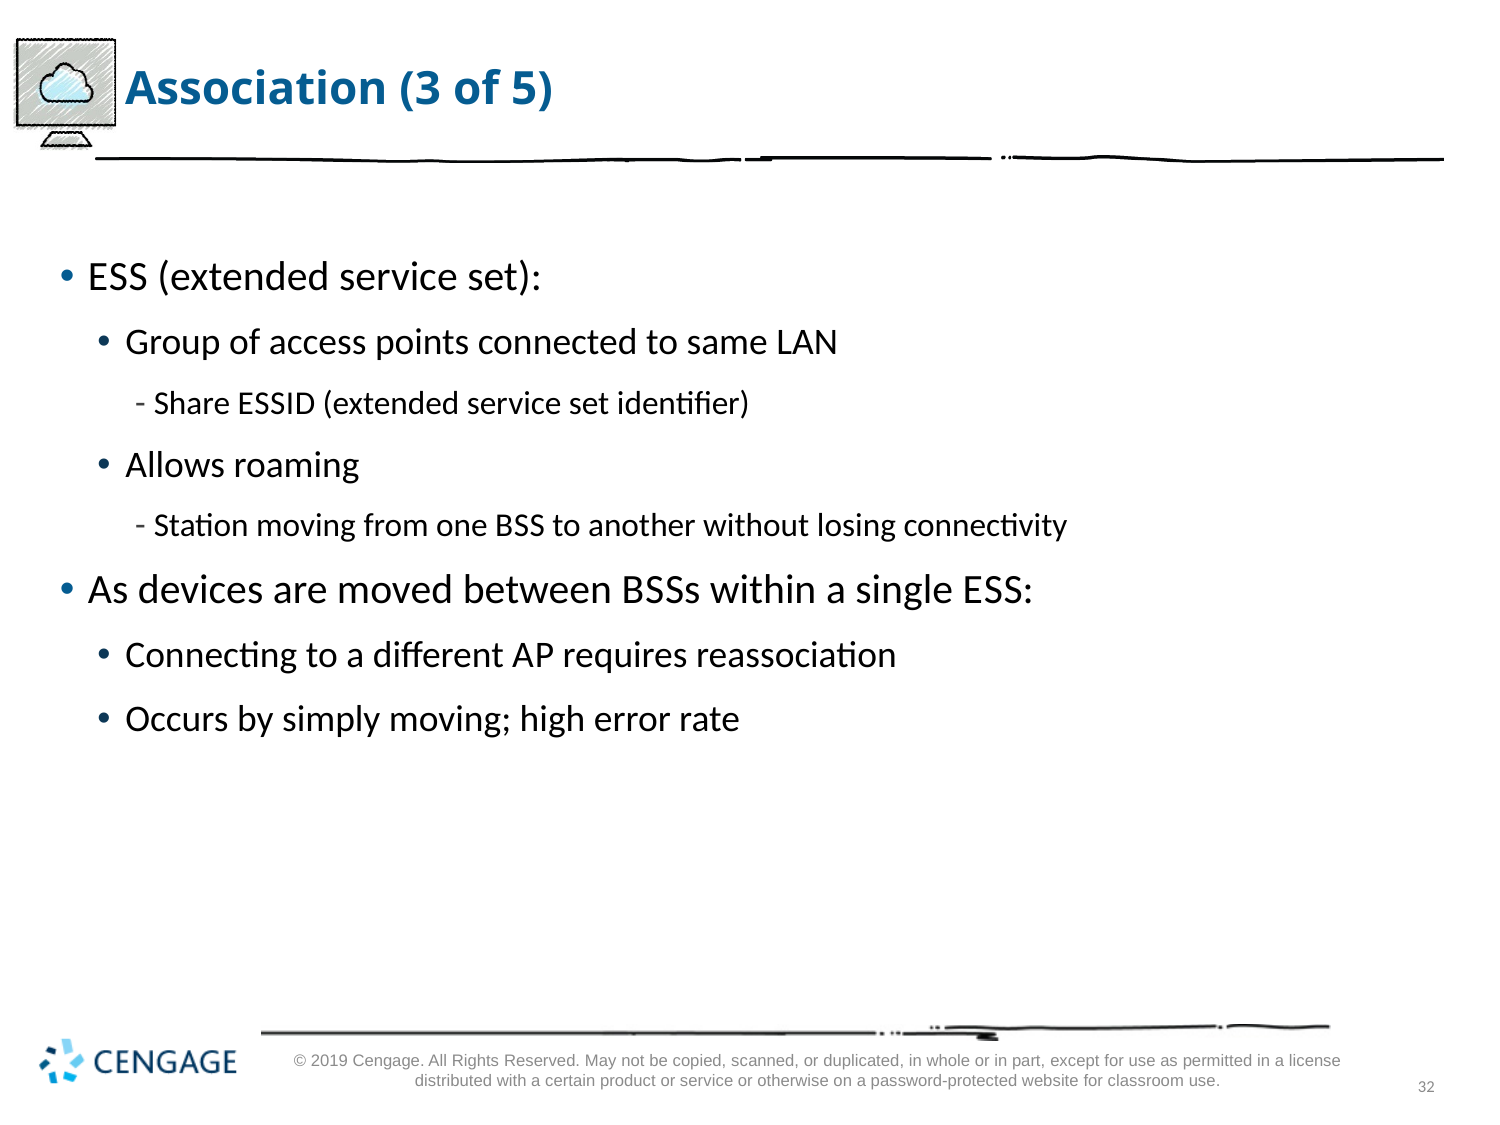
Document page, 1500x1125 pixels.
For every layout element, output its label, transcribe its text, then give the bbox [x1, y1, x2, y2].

picture [13, 36, 117, 151]
footer © 2019 Cengage. All Rights Reserved. May not be copied, scanned, or duplicated, in whole or in part, except for use as permitted in a license distributed with a certain product or service or otherwise on a password-protected website for classroom use. [262, 1050, 1375, 1091]
picture [261, 1024, 1331, 1041]
title Association (3 of 5) [125, 66, 1442, 116]
list E S S (extended service set): Group of access points connected to same LAN Share E S S I D (extended service set identifier) Allows roaming Station moving from one B S S to another without losing connectivity As devices are moved between B S Ss within a single E S S: Connecting to a different A P requires reassociation Occurs by simply moving; high error rate [59, 252, 1441, 745]
picture [19, 1025, 249, 1096]
picture [95, 155, 1444, 163]
